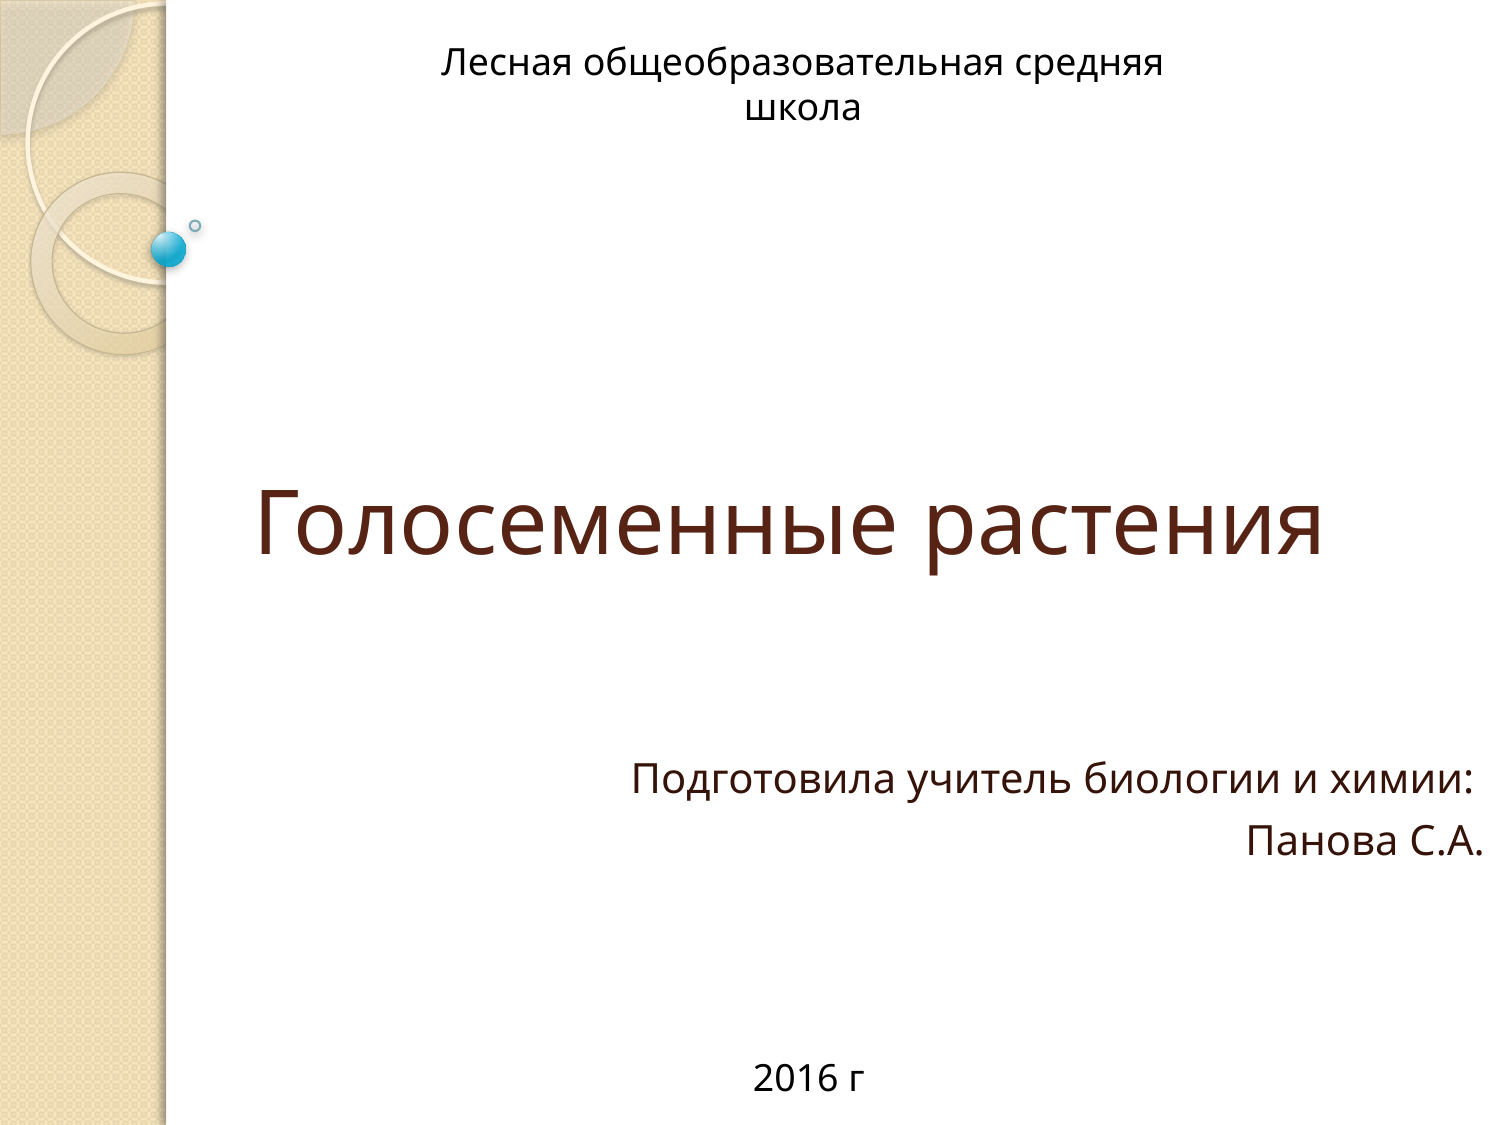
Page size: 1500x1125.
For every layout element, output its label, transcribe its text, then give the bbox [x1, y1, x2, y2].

subtitle Подготовила учитель биологии и химии: Панова С.А. [285, 751, 1500, 941]
text_box Лесная общеобразовательная средняя школа [371, 30, 1235, 136]
text_box 2016 г [714, 1046, 904, 1107]
title Голосеменные растения [183, 338, 1398, 580]
